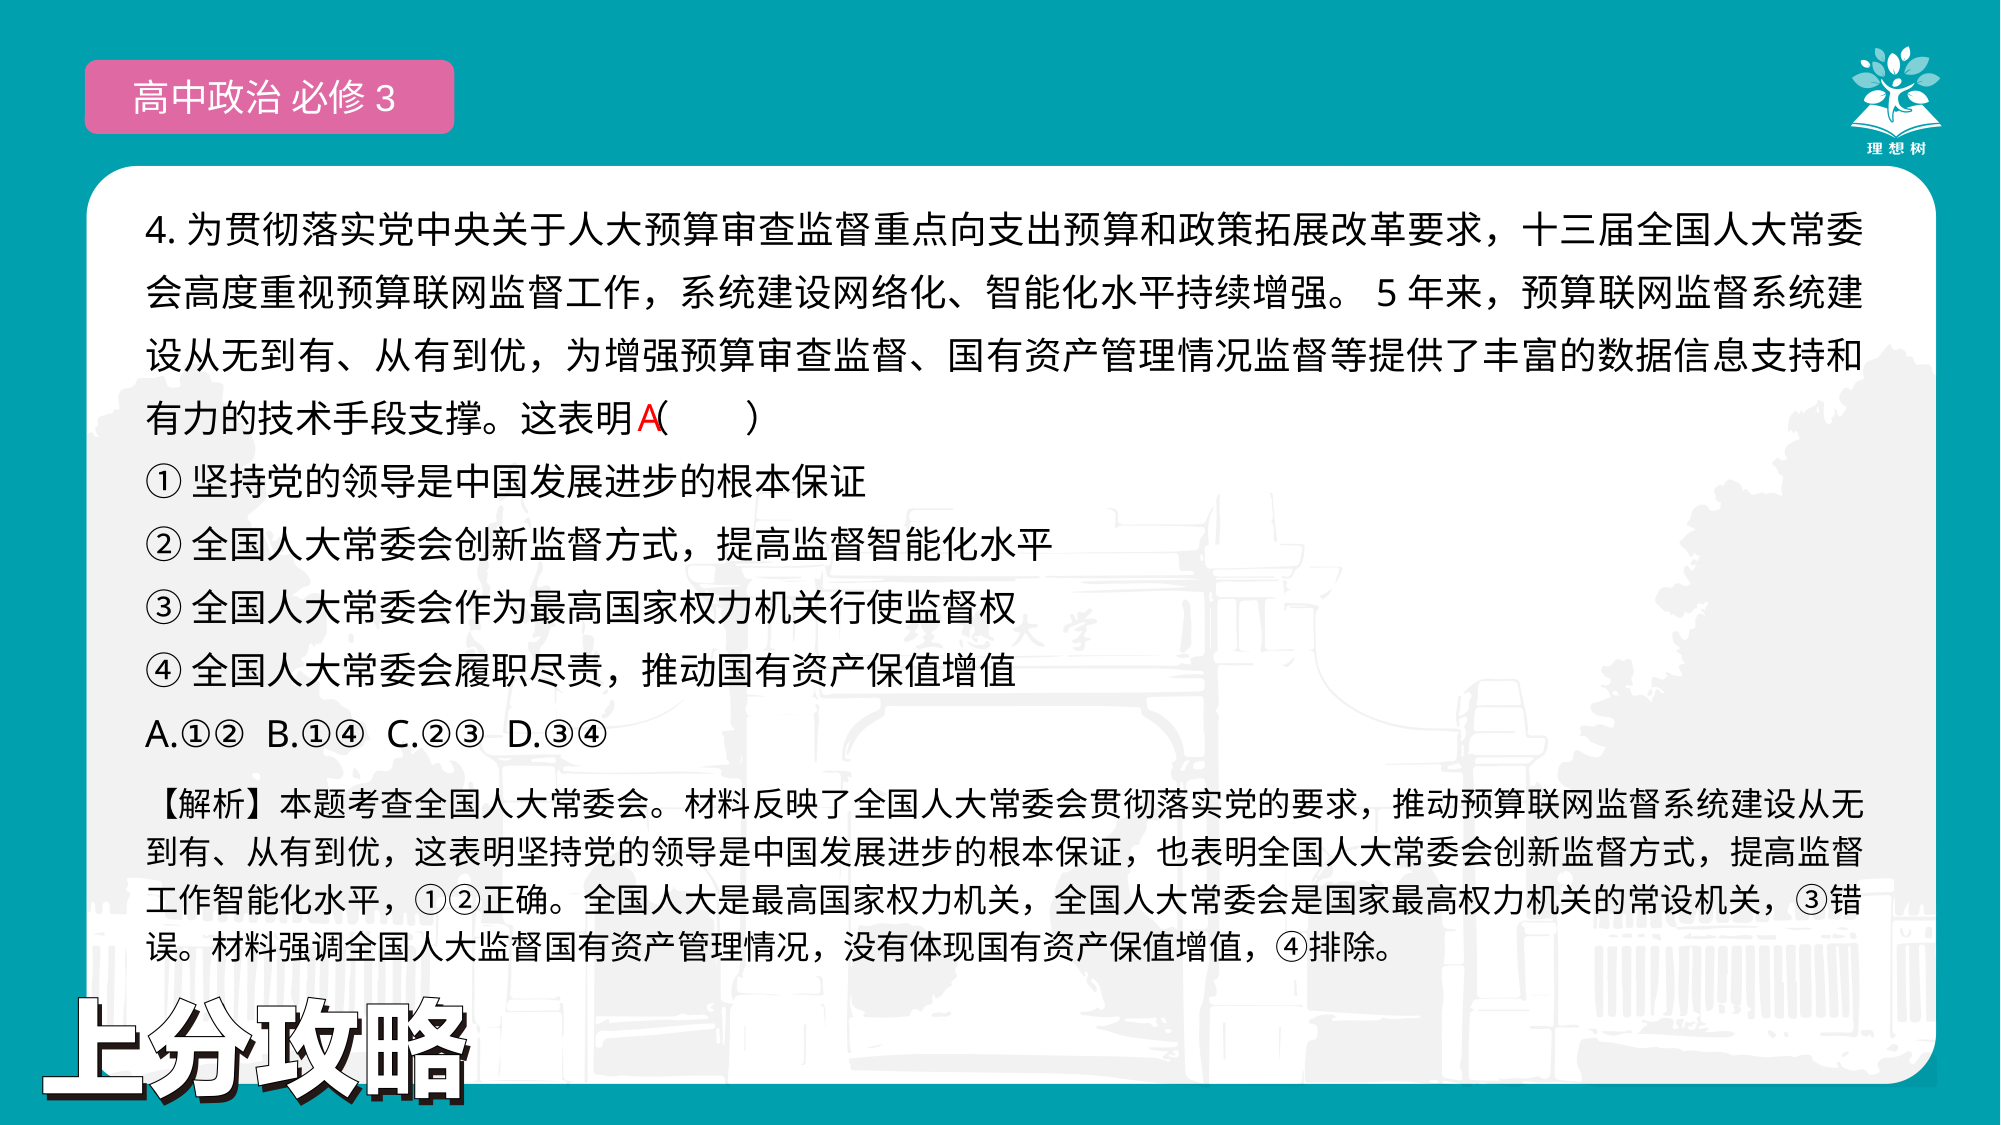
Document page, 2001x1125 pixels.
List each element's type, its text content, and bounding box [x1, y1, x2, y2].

text_box 高中政治 必修3 [83, 58, 456, 135]
picture [0, 0, 2001, 1125]
text_box 4.为贯彻落实党中央关于人大预算审查监督重点向支出预算和政策拓展改革要求，十三届全国人大常委会高度重视预算联网监督工作，系统建设网络化、智能化水平持续增强。5年来，预算联网监督系统建设从无到有、从有到优，为增强预算审查监督、国有资产管理情况监督等提供了丰富的数据信息支持和有力的技术手段支撑。这表明（ ） ①坚持党的领导是中国发展进步的根本保证 ②全国人大常委会创新监督方式，提高监督智能化水平 ③全国人大常委会作为最高国家权力机关行使监督权 ④全国人大常委会履职尽责，推动国有资产保值增值 A.①② B.①④ C.②③ D.③④ [130, 180, 1880, 763]
text_box A [613, 363, 730, 447]
text_box 【解析】本题考查全国人大常委会。材料反映了全国人大常委会贯彻落实党的要求，推动预算联网监督系统建设从无到有、从有到优，这表明坚持党的领导是中国发展进步的根本保证，也表明全国人大常委会创新监督方式，提高监督工作智能化水平，①②正确。全国人大是最高国家权力机关，全国人大常委会是国家最高权力机关的常设机关，③错误。材料强调全国人大监督国有资产管理情况，没有体现国有资产保值增值，④排除。 [130, 767, 1880, 974]
